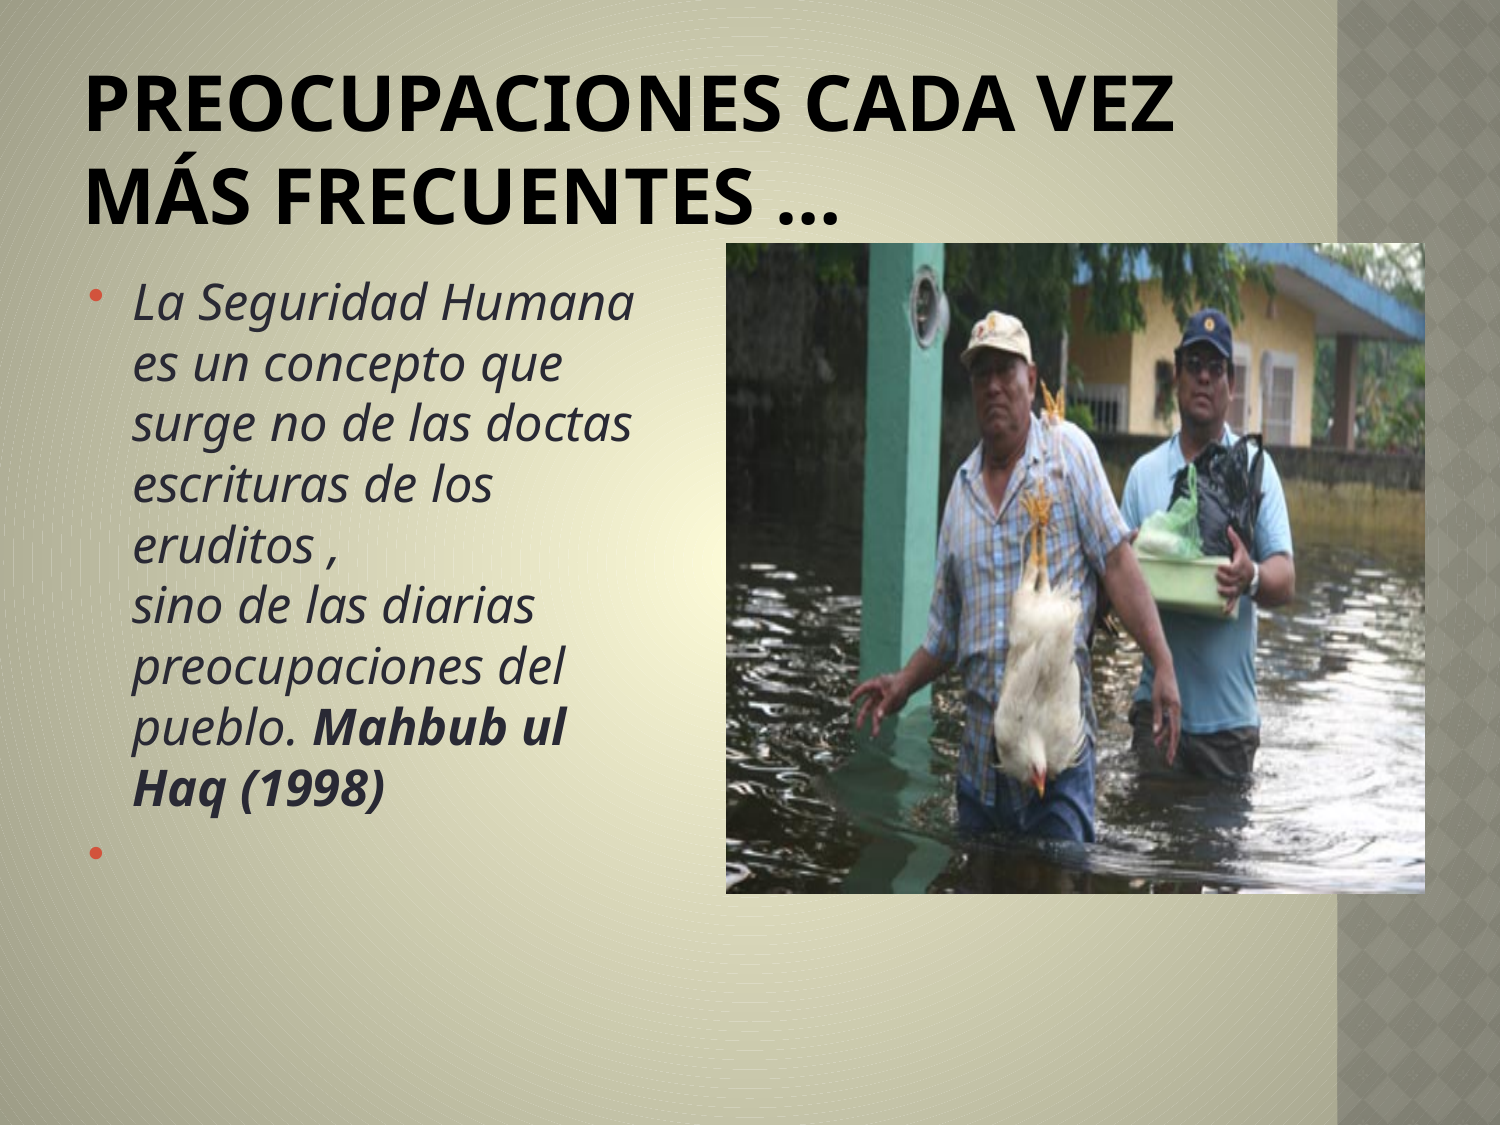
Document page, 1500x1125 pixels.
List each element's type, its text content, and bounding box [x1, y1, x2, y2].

list La Seguridad Humana es un concepto que surge no de las doctas escrituras de los eruditos , sino de las diarias preocupaciones del pueblo. Mahbub ul Haq (1998) [75, 262, 653, 1005]
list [725, 243, 1426, 894]
title Preocupaciones cada vez más frecuentes … [75, 52, 1263, 240]
